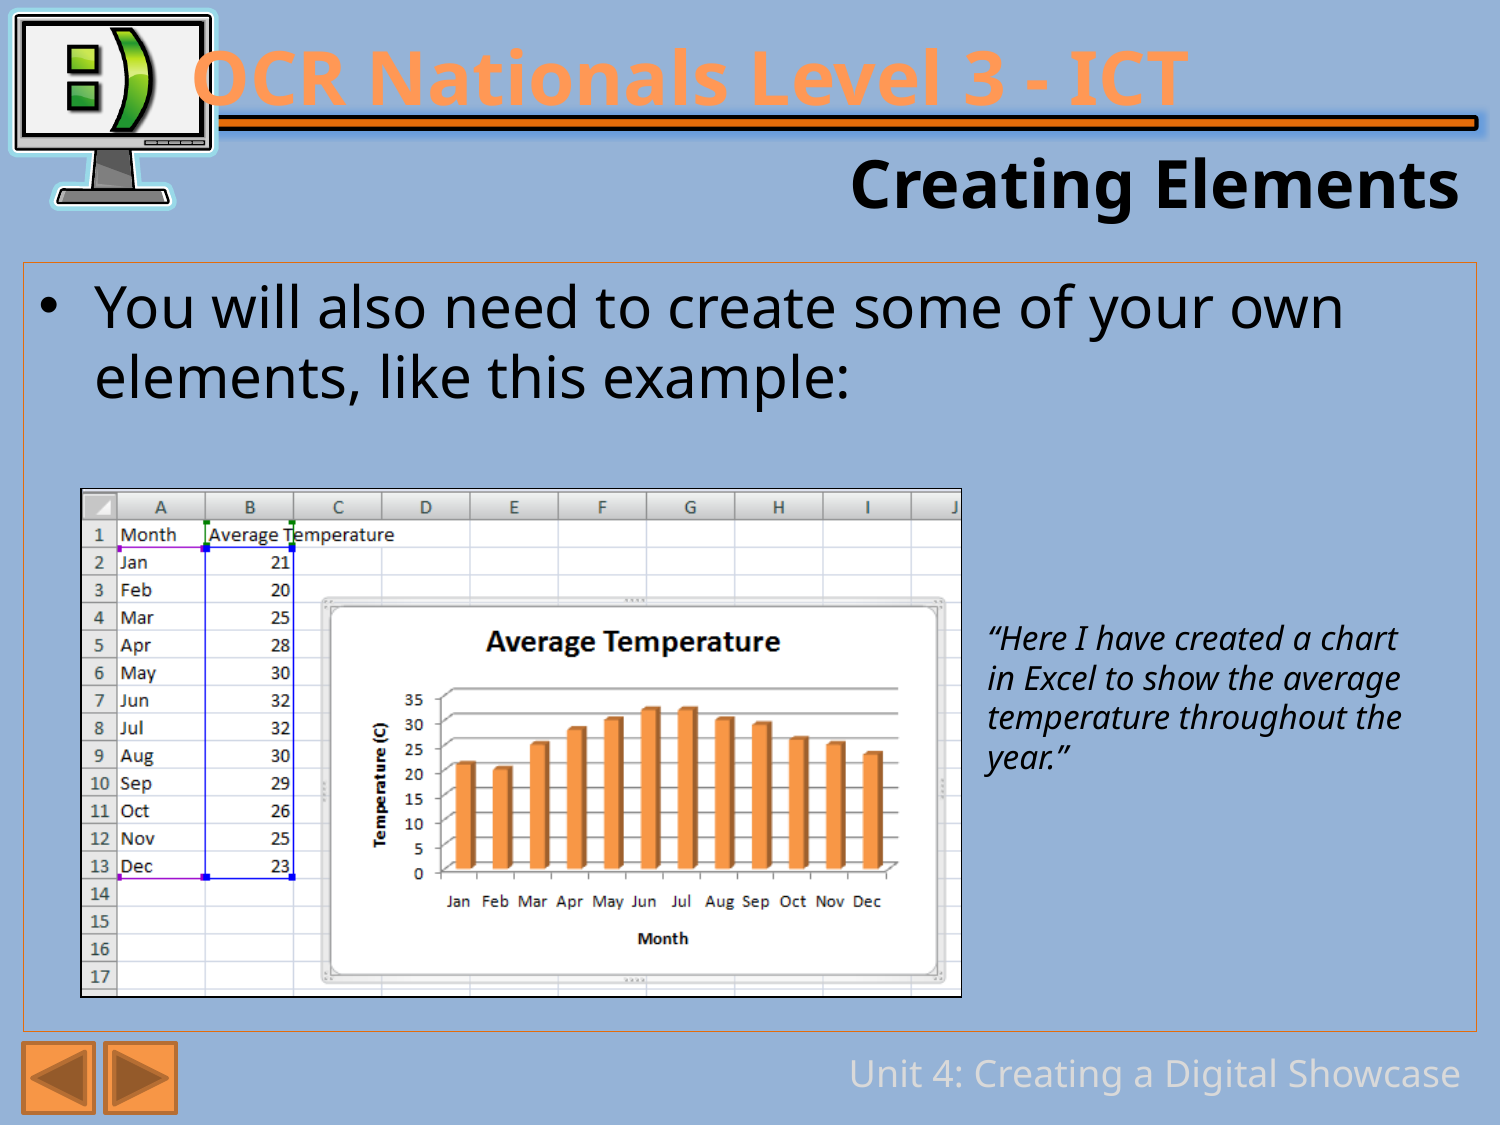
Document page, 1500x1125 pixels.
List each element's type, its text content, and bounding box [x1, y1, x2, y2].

text_box “Here I have created a chart in Excel to show the average temperature throughout the year.” [972, 609, 1442, 824]
picture [81, 489, 962, 997]
title Creating Elements [187, 117, 1477, 247]
picture [48, 21, 172, 139]
list You will also need to create some of your own elements, like this example: [23, 262, 1477, 1032]
